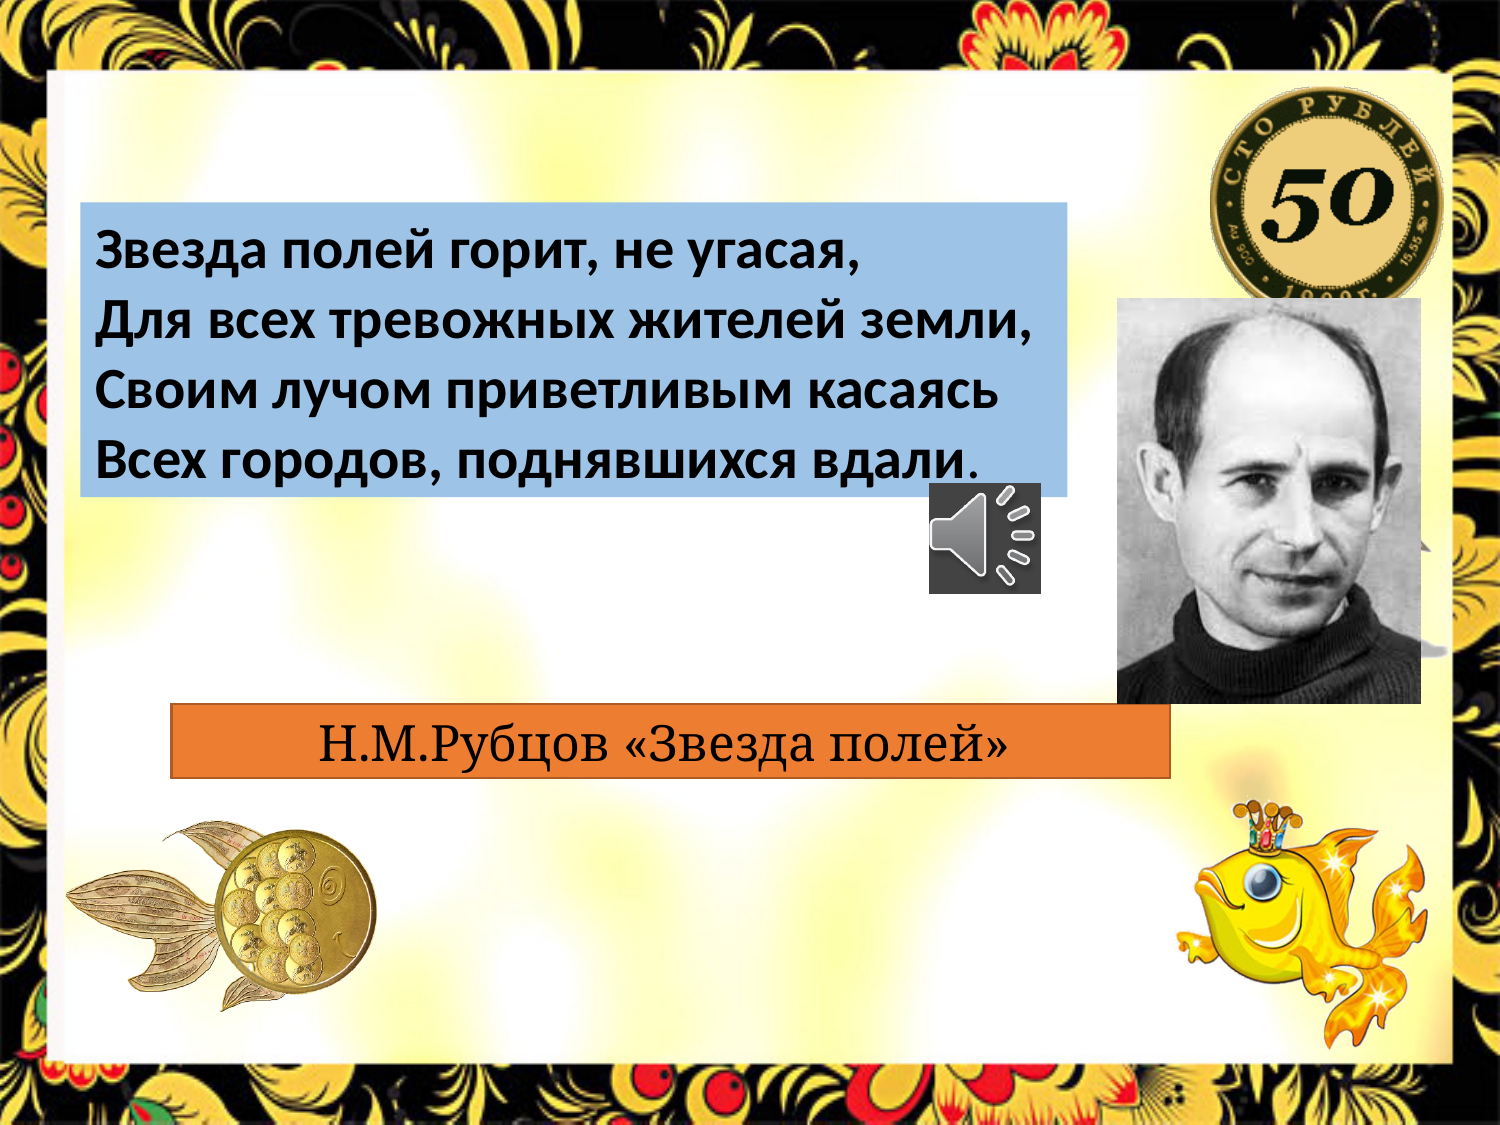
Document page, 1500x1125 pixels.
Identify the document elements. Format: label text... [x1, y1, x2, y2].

text_box Звезда полей горит, не угасая, Для всех тревожных жителей земли, Своим лучом приветливым касаясь Всех городов, поднявшихся вдали. [80, 202, 1068, 498]
text_box Н.М.Рубцов «Звезда полей» [170, 703, 1171, 779]
picture [0, 0, 1500, 1125]
